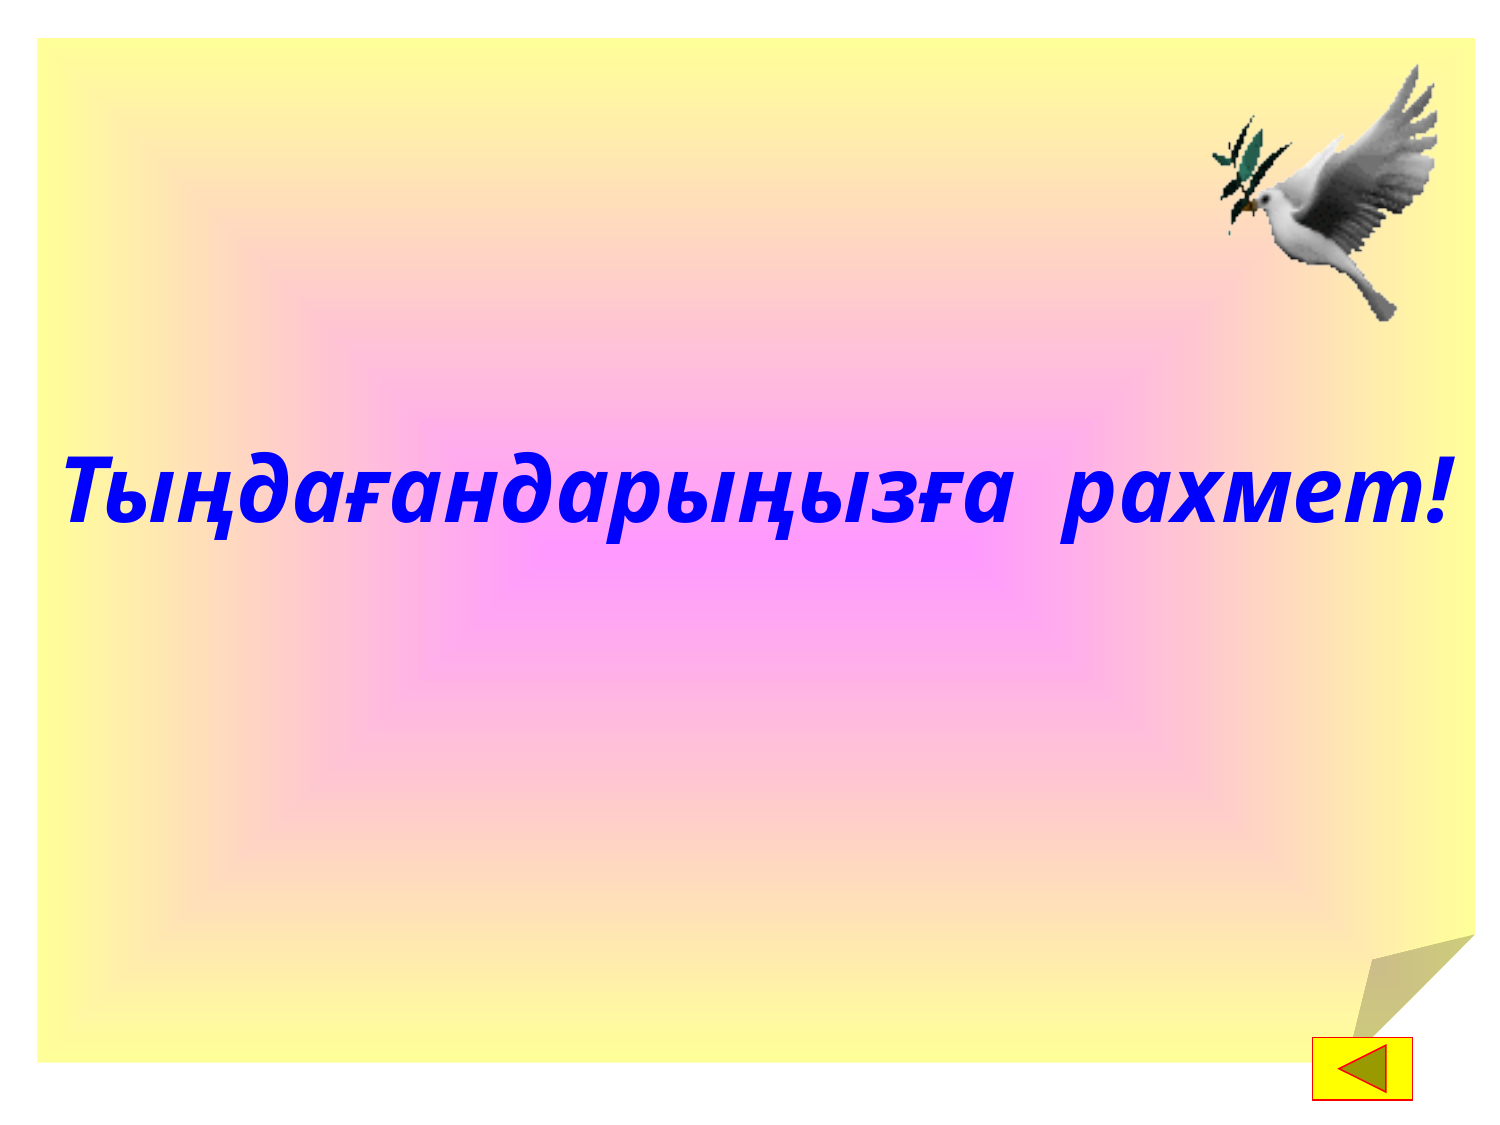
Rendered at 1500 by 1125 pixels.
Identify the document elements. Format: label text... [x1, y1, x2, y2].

picture [1178, 54, 1500, 430]
text_box [1312, 1037, 1413, 1100]
text_box Тыңдағандарыңызға рахмет! [37, 37, 1475, 1063]
